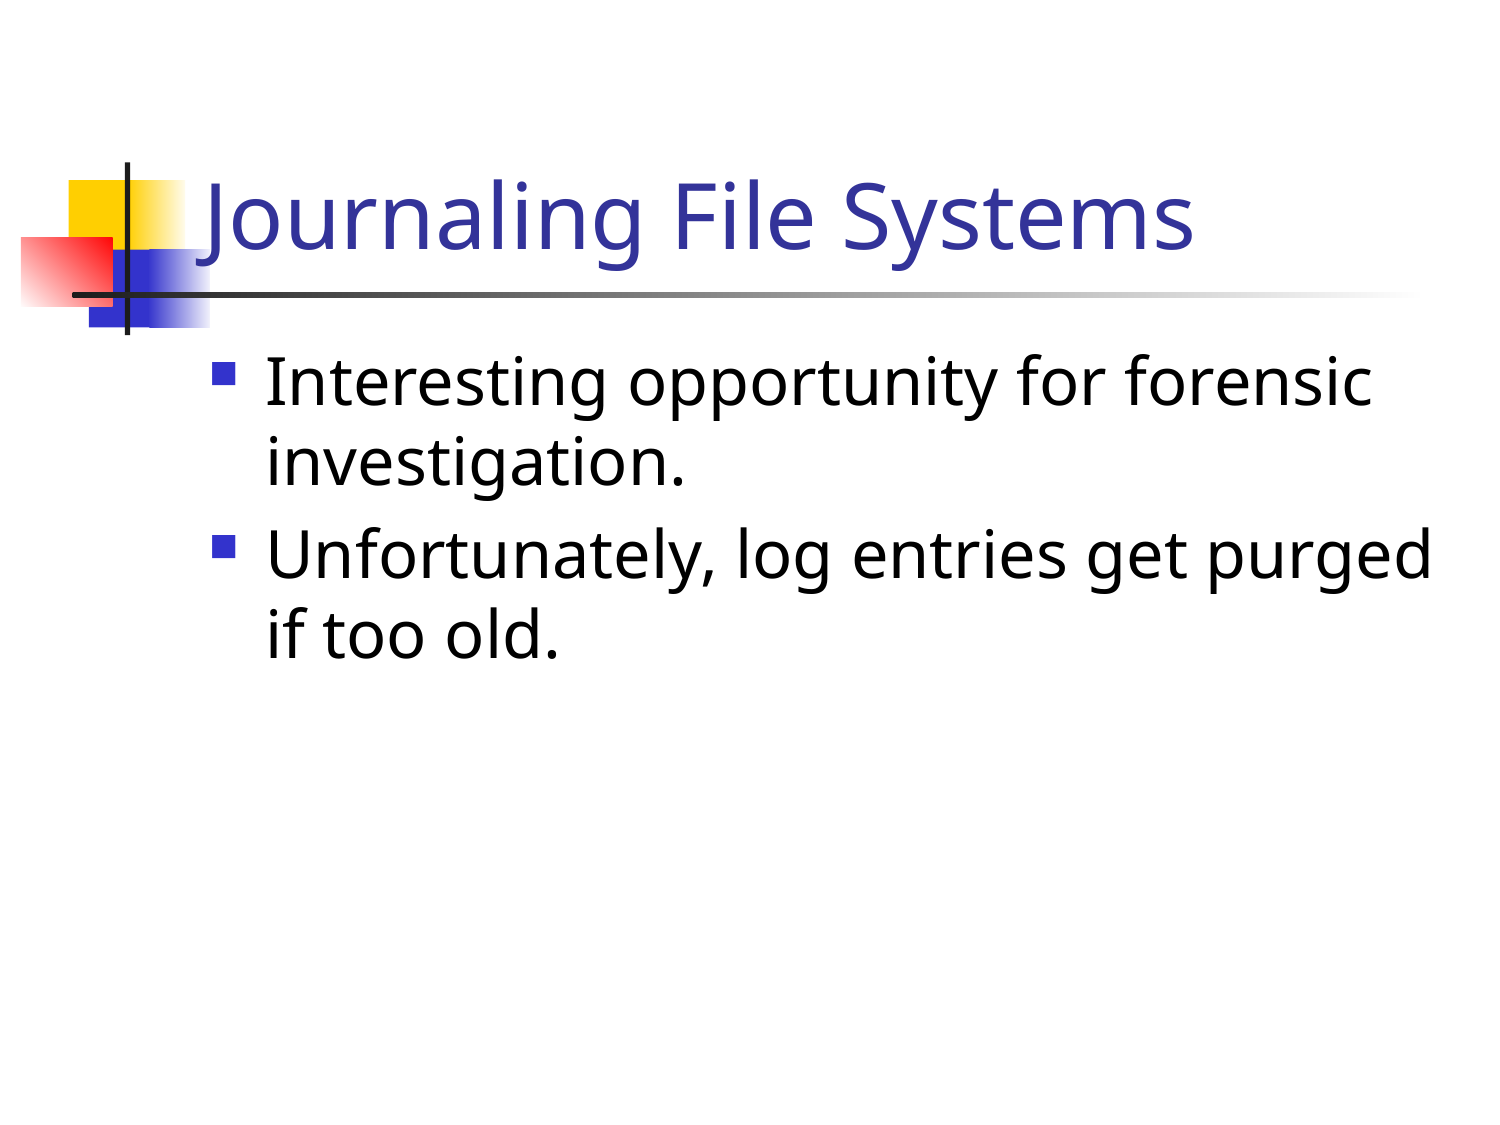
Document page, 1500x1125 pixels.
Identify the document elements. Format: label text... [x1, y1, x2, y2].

title Journaling File Systems [188, 34, 1468, 276]
list Interesting opportunity for forensic investigation. Unfortunately, log entries get purged if too old. [193, 330, 1470, 1007]
